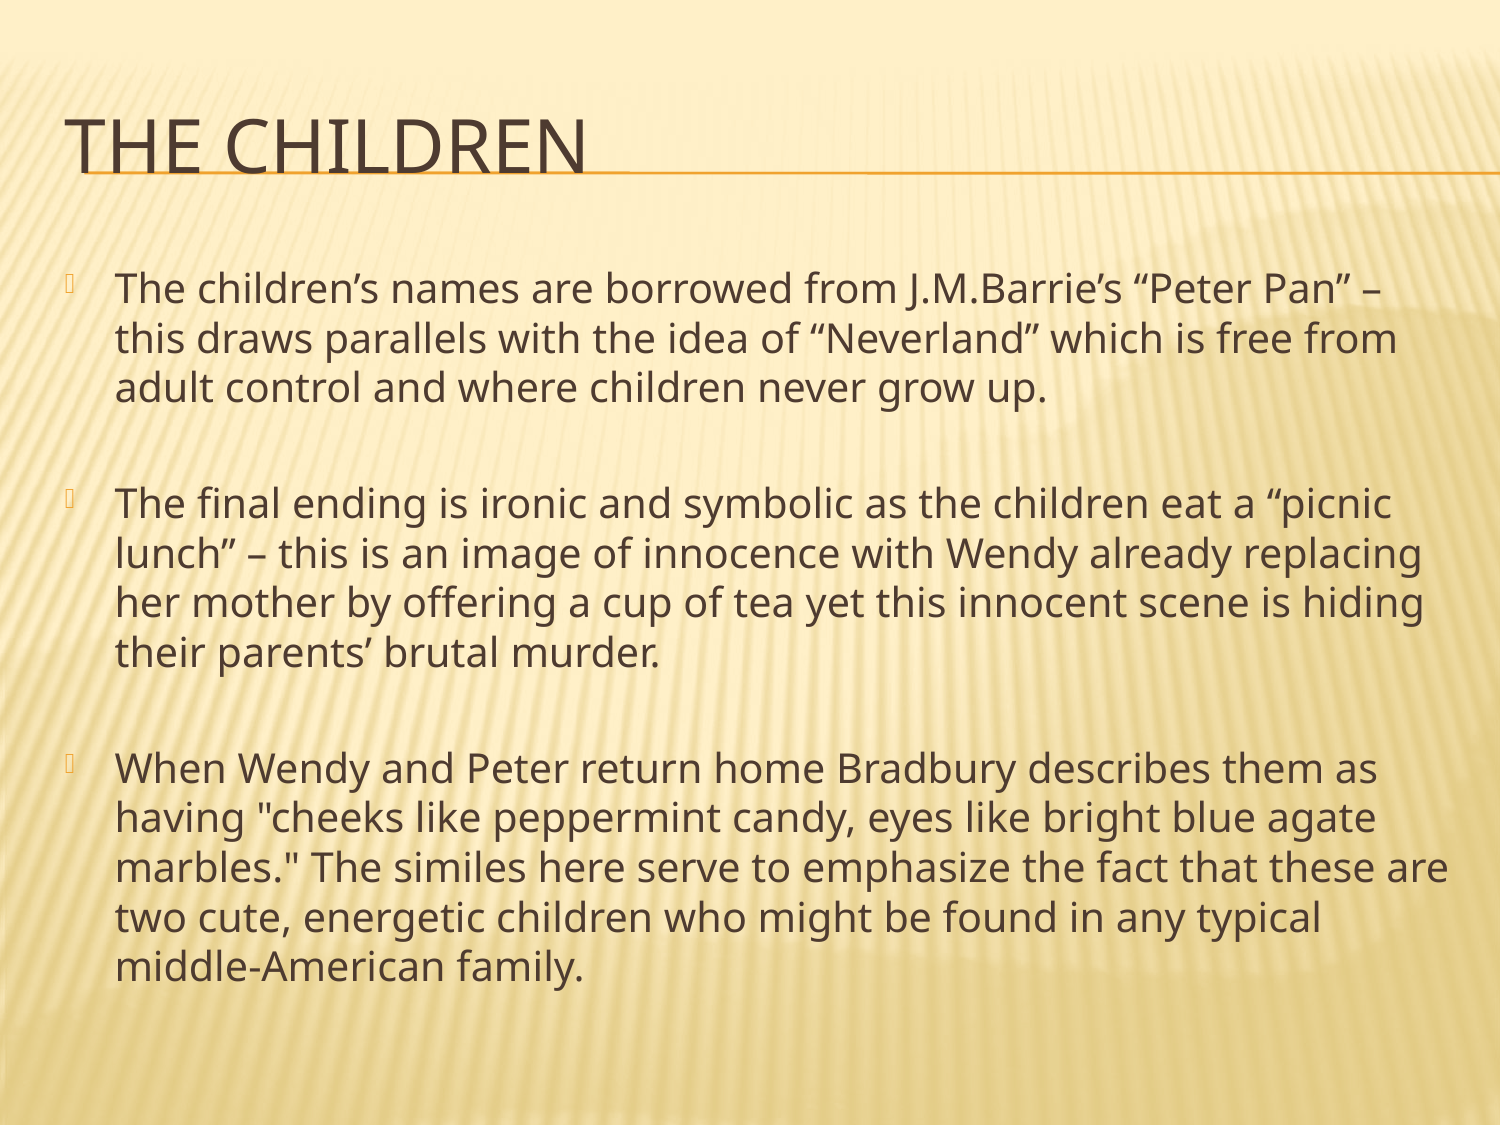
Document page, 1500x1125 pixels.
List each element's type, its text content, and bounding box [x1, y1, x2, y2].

title The children [50, 75, 1475, 213]
list The children’s names are borrowed from J.M.Barrie’s “Peter Pan” – this draws parallels with the idea of “Neverland” which is free from adult control and where children never grow up. The final ending is ironic and symbolic as the children eat a “picnic lunch” – this is an image of innocence with Wendy already replacing her mother by offering a cup of tea yet this innocent scene is hiding their parents’ brutal murder. When Wendy and Peter return home Bradbury describes them as having "cheeks like peppermint candy, eyes like bright blue agate marbles." The similes here serve to emphasize the fact that these are two cute, energetic children who might be found in any typical middle-American family. [50, 254, 1475, 998]
